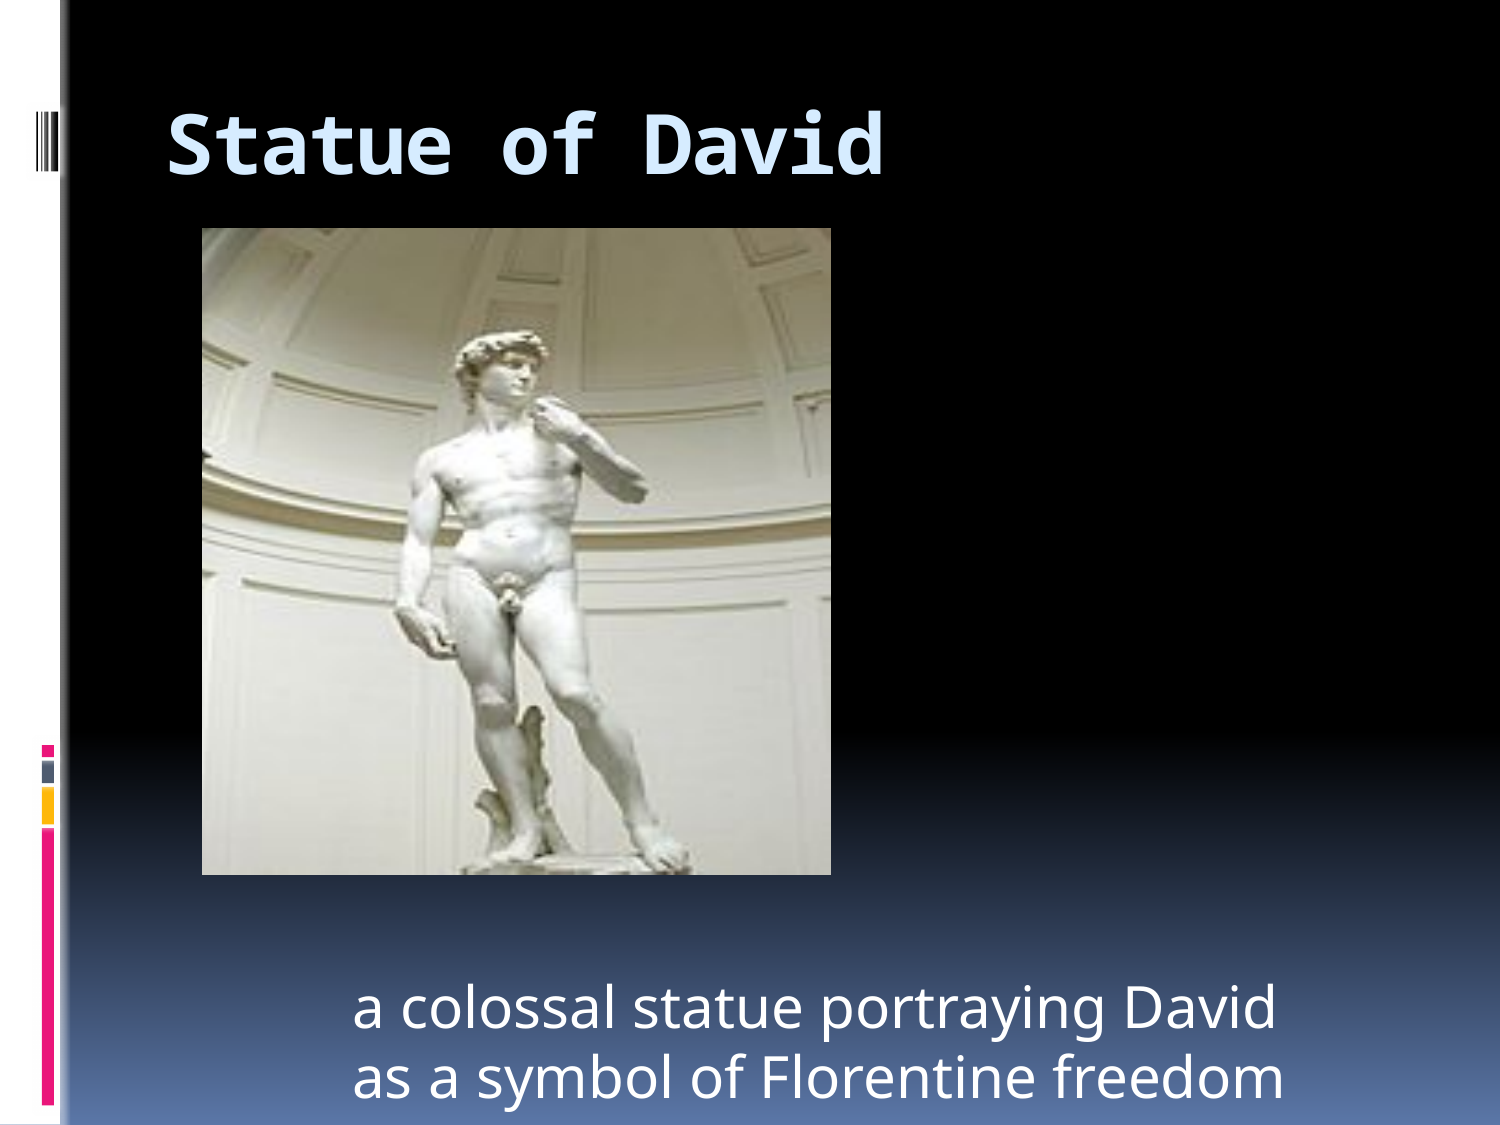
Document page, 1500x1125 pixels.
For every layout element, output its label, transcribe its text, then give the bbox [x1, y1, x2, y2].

text_box a colossal statue portraying David as a symbol of Florentine freedom [337, 962, 1325, 1118]
picture [202, 228, 831, 876]
title Statue of David [150, 83, 1425, 234]
